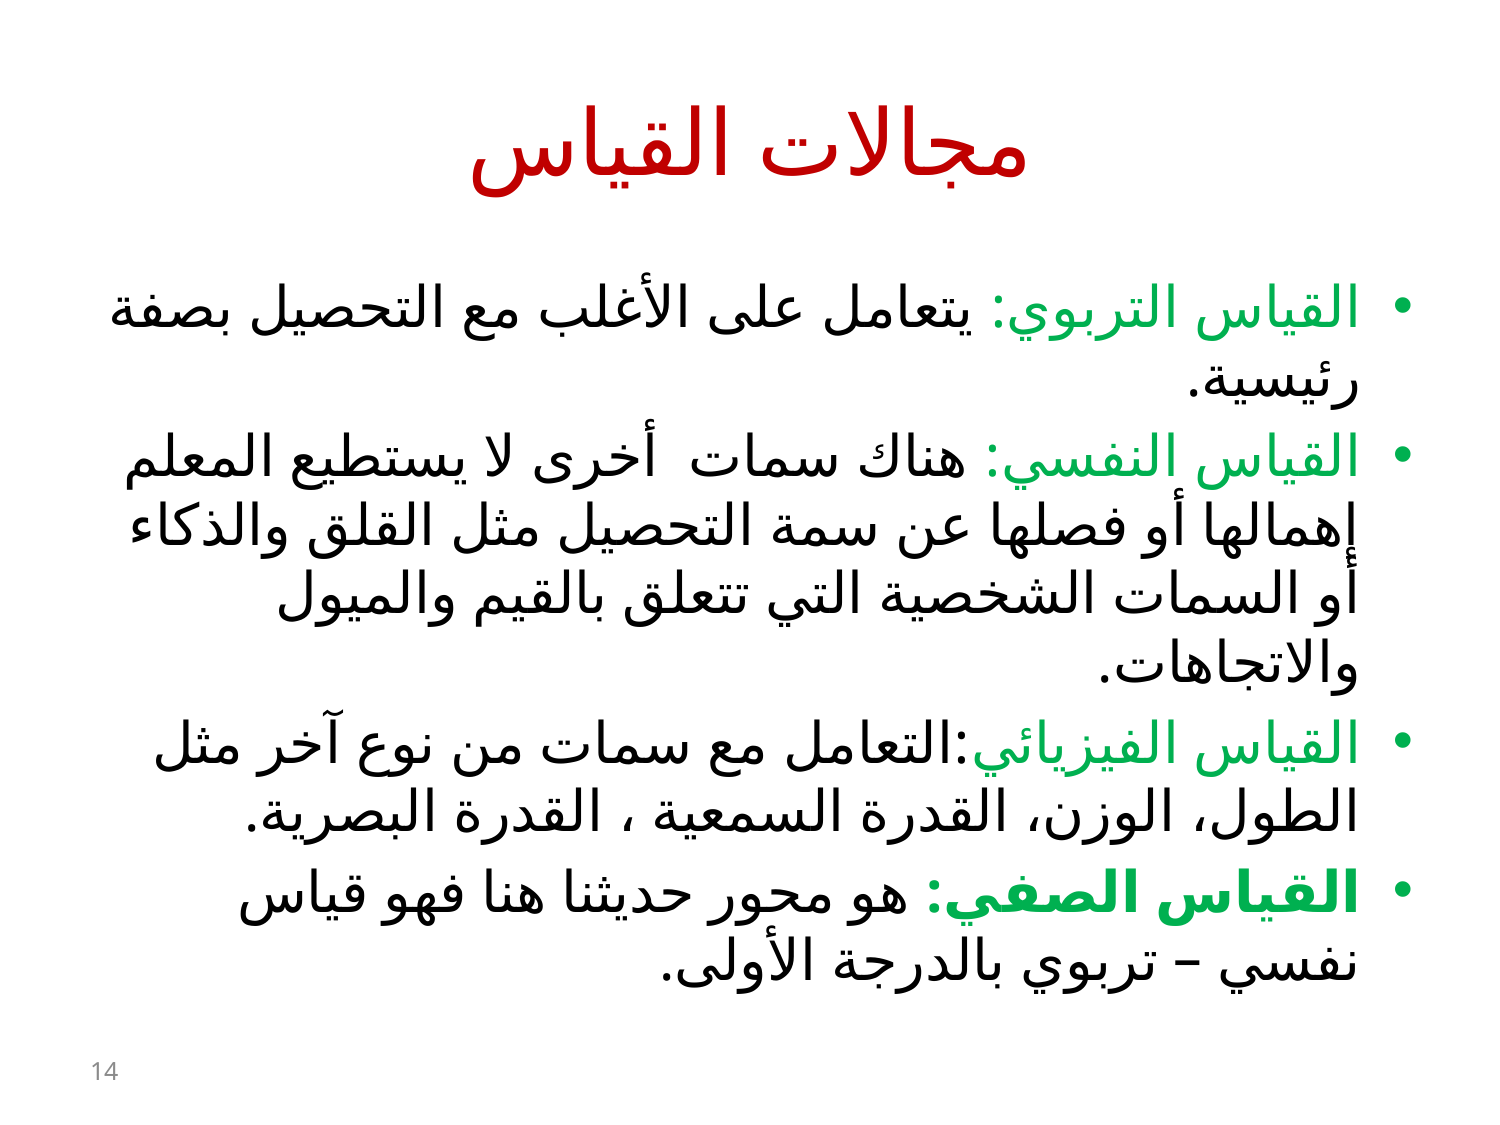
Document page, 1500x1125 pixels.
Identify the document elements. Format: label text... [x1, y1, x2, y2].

title مجالات القياس [75, 45, 1425, 233]
list القياس التربوي: يتعامل على الأغلب مع التحصيل بصفة رئيسية. القياس النفسي: هناك سمات أخرى لا يستطيع المعلم إهمالها أو فصلها عن سمة التحصيل مثل القلق والذكاء أو السمات الشخصية التي تتعلق بالقيم والميول والاتجاهات. القياس الفيزيائي:التعامل مع سمات من نوع آخر مثل الطول، الوزن، القدرة السمعية ، القدرة البصرية. القياس الصفي: هو محور حديثنا هنا فهو قياس نفسي – تربوي بالدرجة الأولى. [75, 262, 1425, 1005]
slide_number 14 [75, 1042, 425, 1103]
